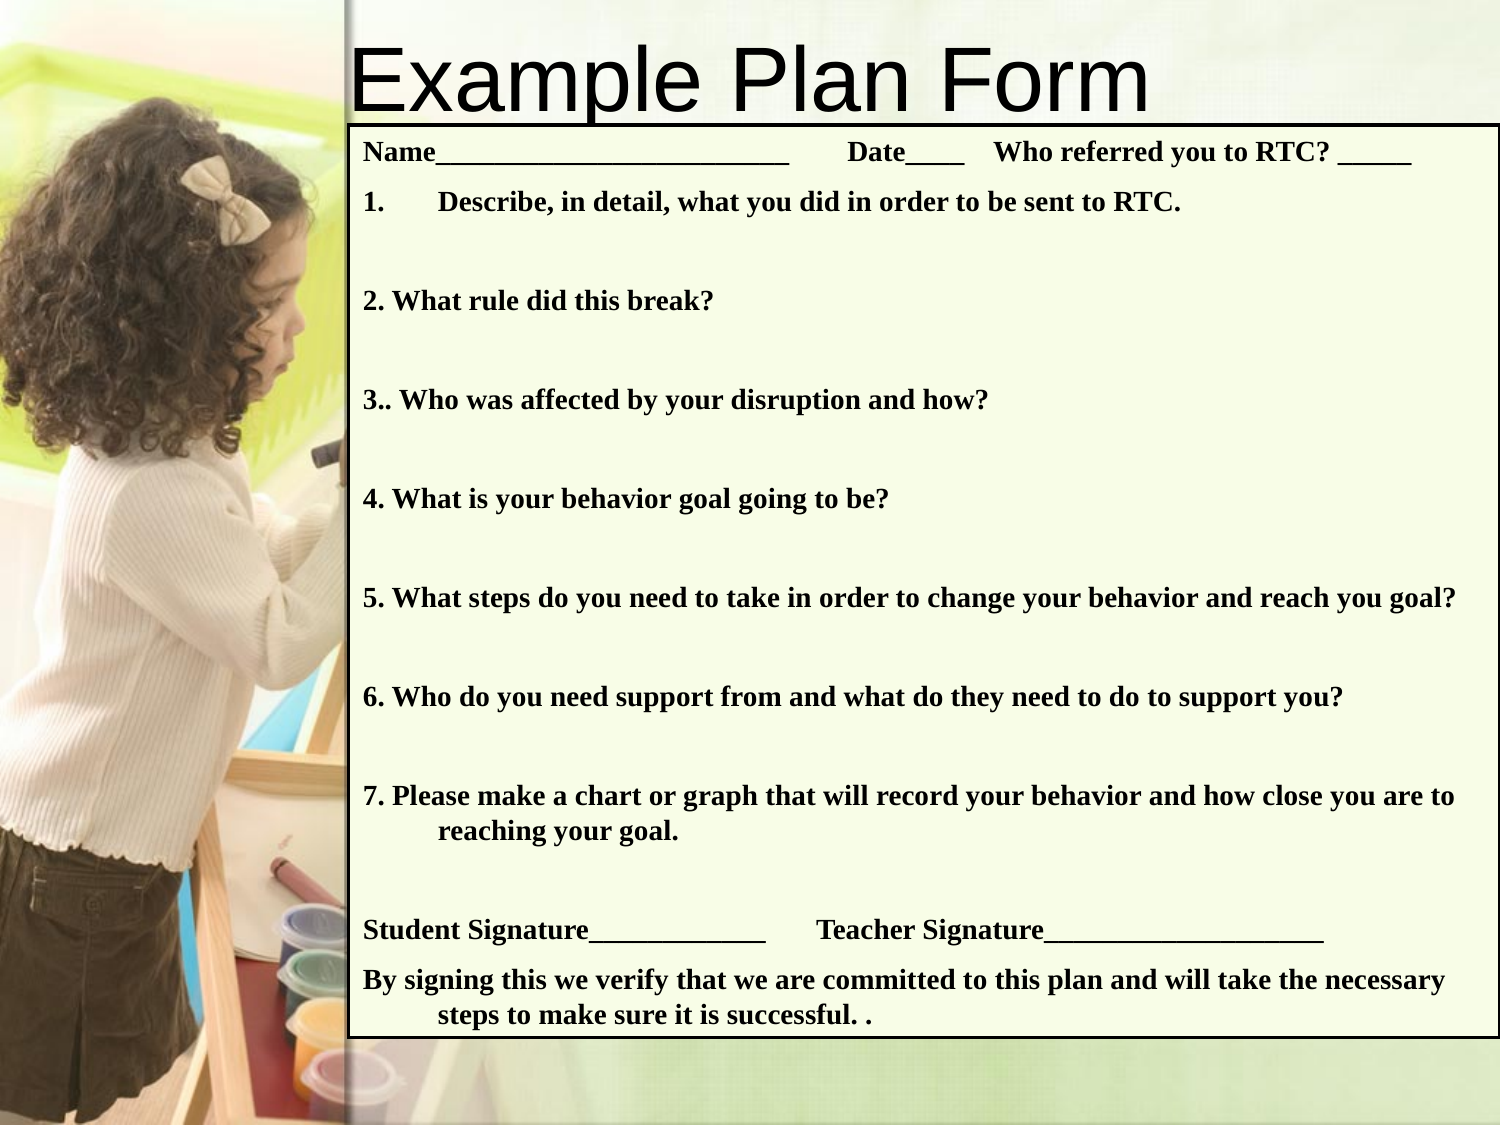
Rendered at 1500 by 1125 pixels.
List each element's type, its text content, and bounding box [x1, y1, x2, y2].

picture [0, 0, 1500, 1125]
text_box Name________________________ Date____ Who referred you to RTC? _____ Describe, in detail, what you did in order to be sent to RTC. 2. What rule did this break? 3.. Who was affected by your disruption and how? 4. What is your behavior goal going to be? 5. What steps do you need to take in order to change your behavior and reach you goal? 6. Who do you need support from and what do they need to do to support you? 7. Please make a chart or graph that will record your behavior and how close you are to reaching your goal. Student Signature____________ Teacher Signature___________________ By signing this we verify that we are committed to this plan and will take the necessary steps to make sure it is successful. . [348, 124, 1500, 1038]
title Example Plan Form [112, 13, 1388, 137]
